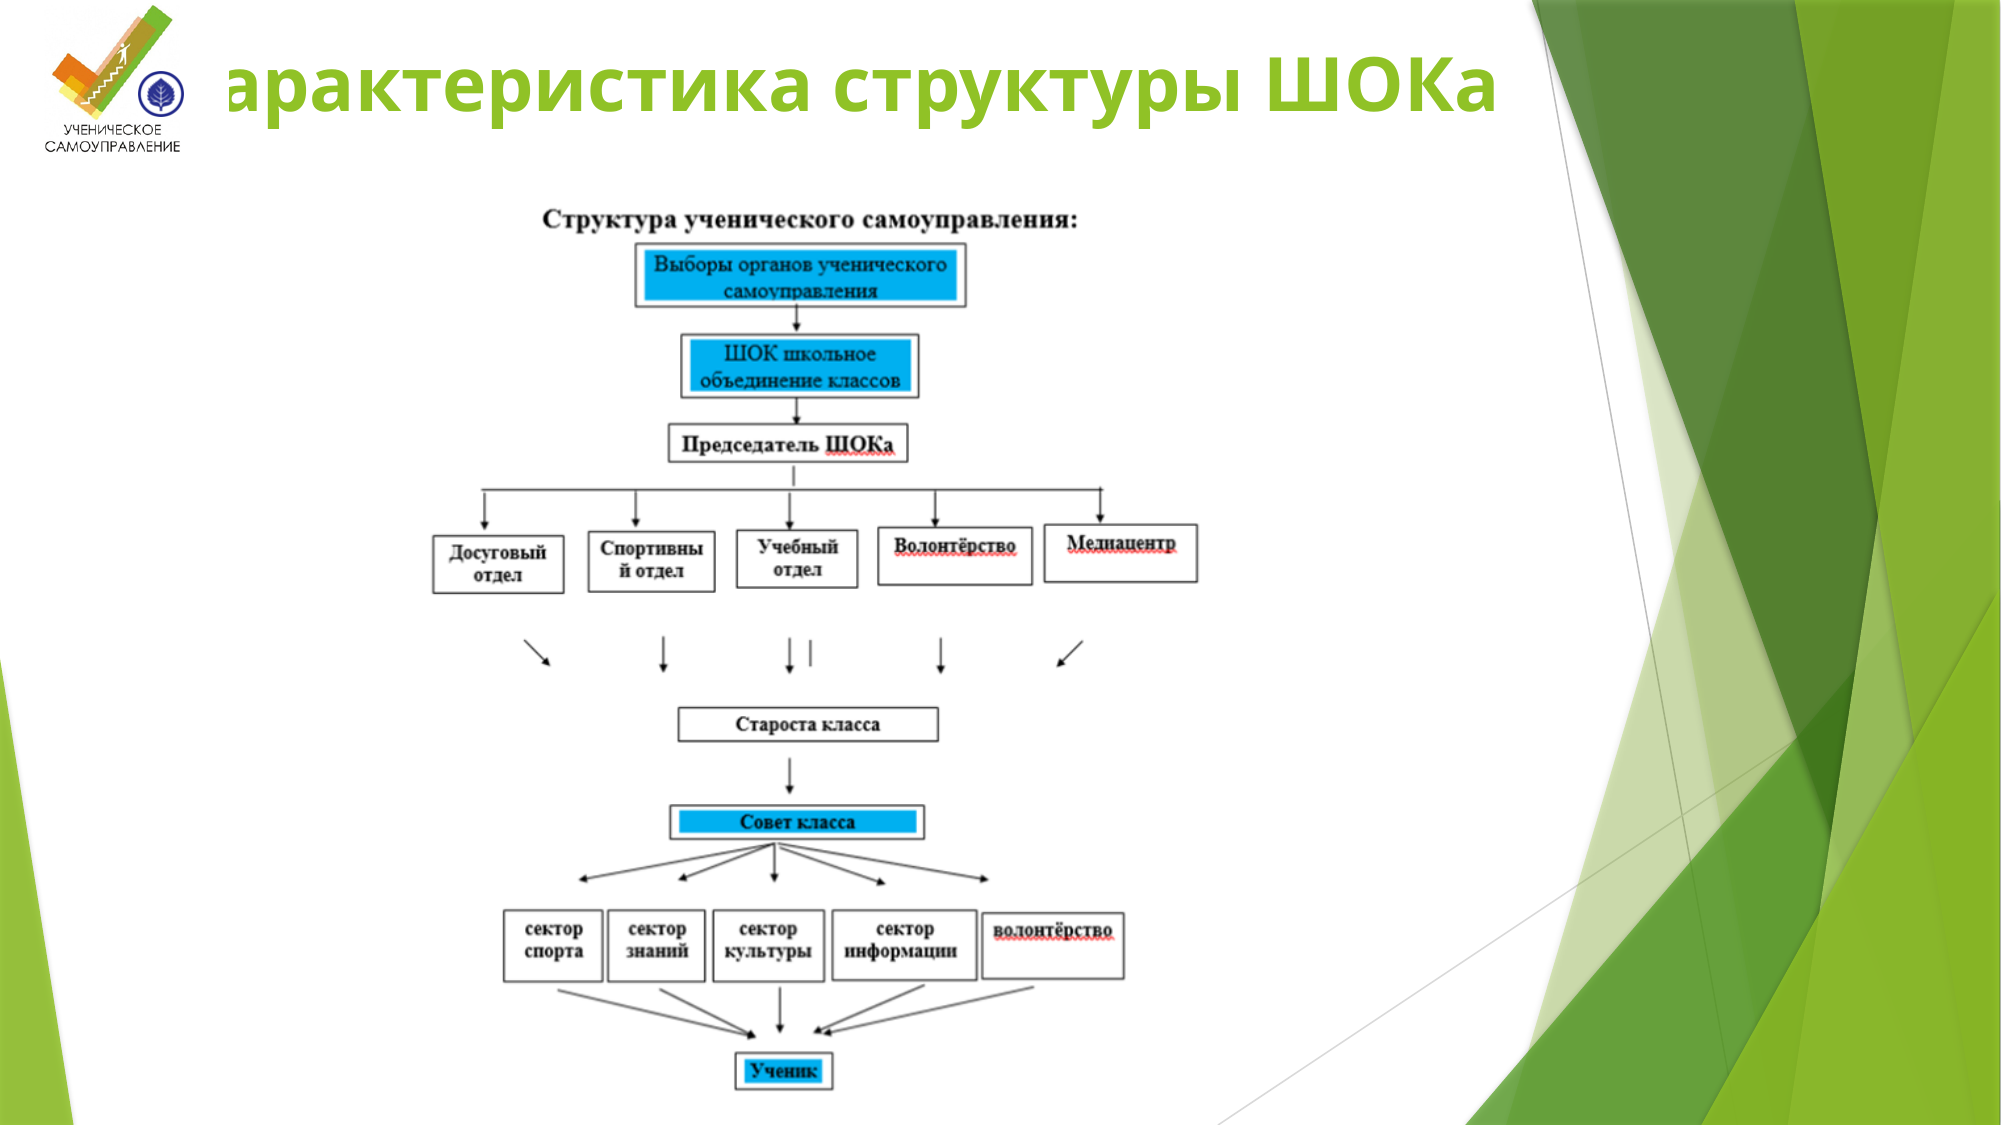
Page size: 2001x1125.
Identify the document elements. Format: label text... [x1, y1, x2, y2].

picture [410, 170, 1206, 1114]
title Характеристика структуры ШОКа [128, 29, 1540, 246]
picture [0, 0, 230, 163]
